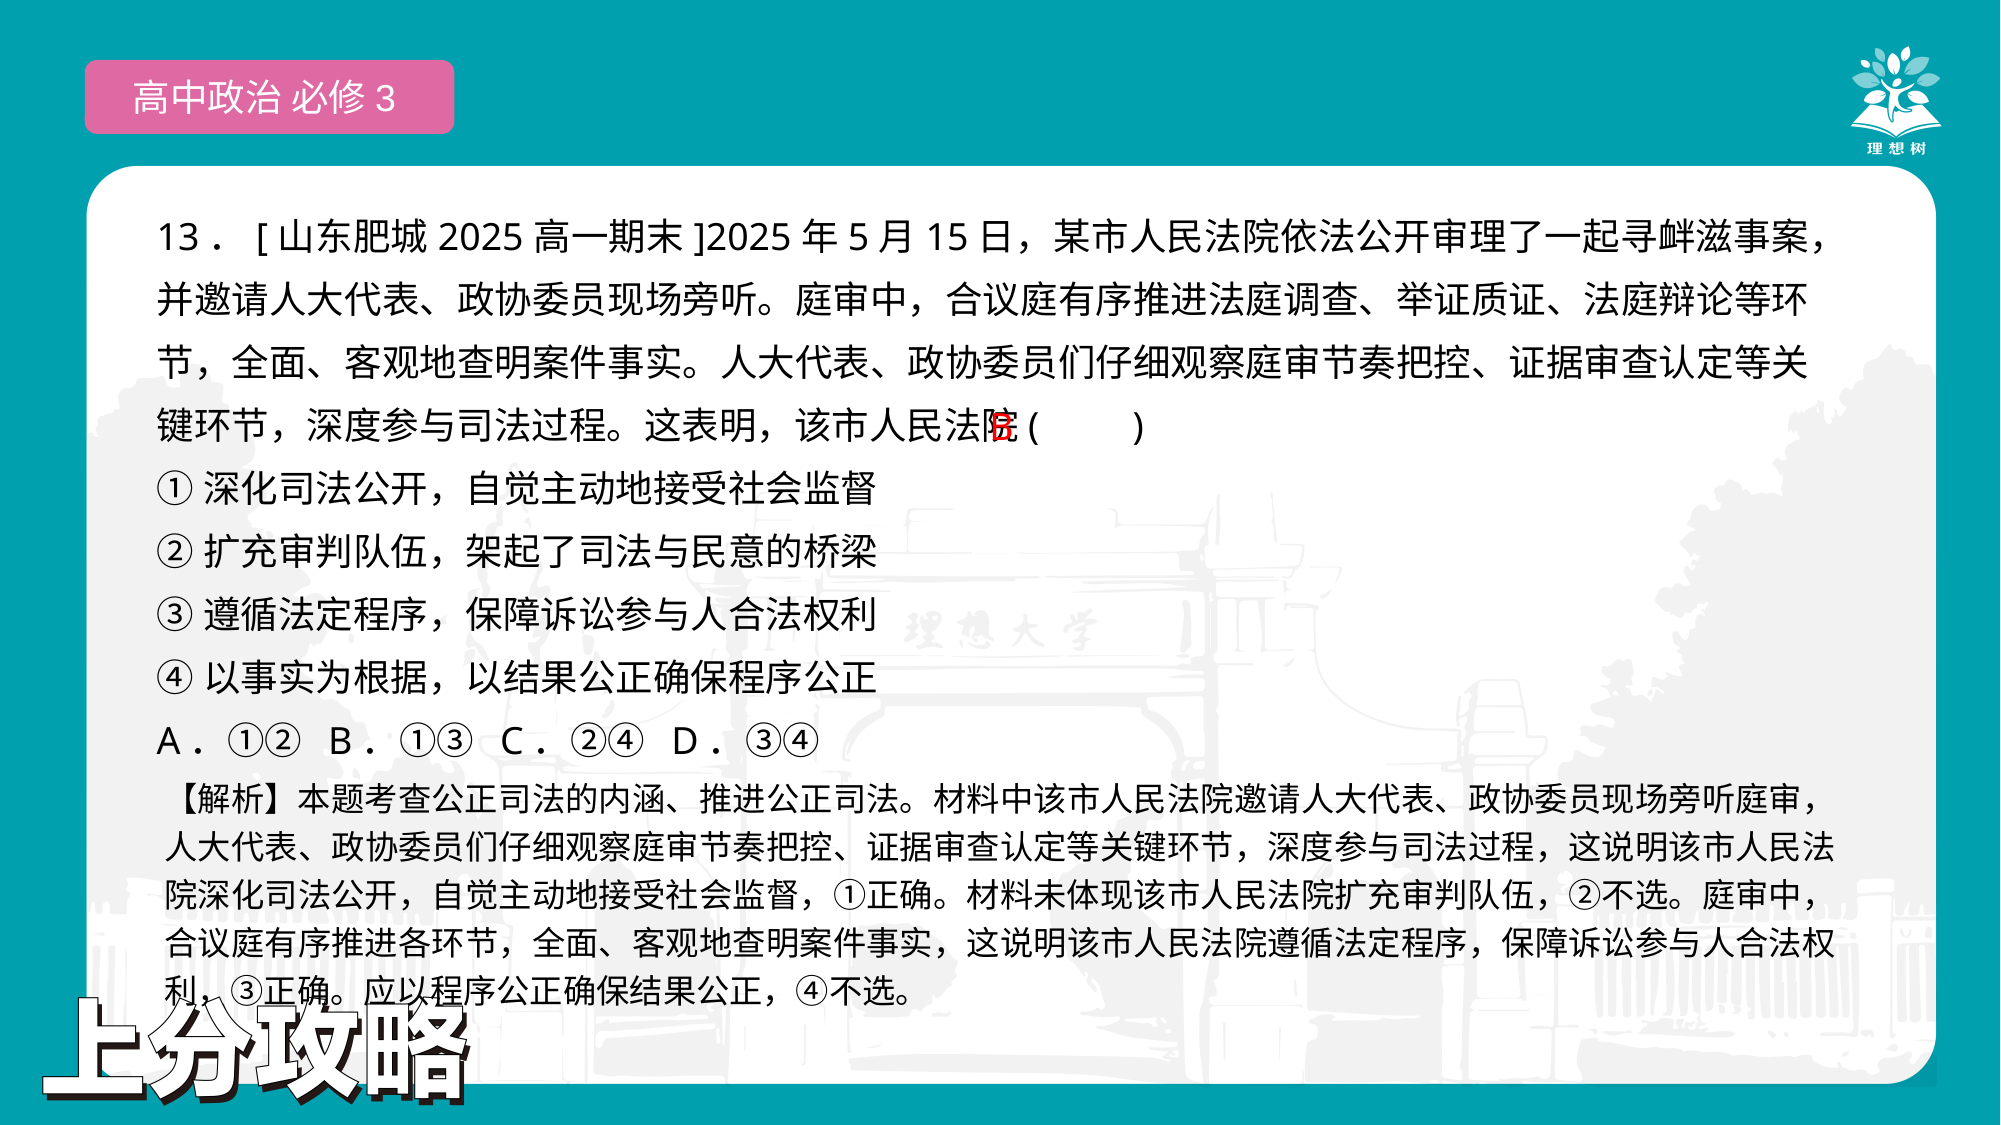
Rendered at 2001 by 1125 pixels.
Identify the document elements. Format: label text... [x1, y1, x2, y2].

text_box 13．[山东肥城2025高一期末]2025年5月15日，某市人民法院依法公开审理了一起寻衅滋事案，并邀请人大代表、政协委员现场旁听。庭审中，合议庭有序推进法庭调查、举证质证、法庭辩论等环节，全面、客观地查明案件事实。人大代表、政协委员们仔细观察庭审节奏把控、证据审查认定等关键环节，深度参与司法过程。这表明，该市人民法院( ) ①深化司法公开，自觉主动地接受社会监督 ②扩充审判队伍，架起了司法与民意的桥梁 ③遵循法定程序，保障诉讼参与人合法权利 ④以事实为根据，以结果公正确保程序公正 A．①② B．①③ C．②④ D．③④ [141, 187, 1824, 770]
text_box B [974, 373, 1085, 456]
text_box 【解析】本题考查公正司法的内涵、推进公正司法。材料中该市人民法院邀请人大代表、政协委员现场旁听庭审，人大代表、政协委员们仔细观察庭审节奏把控、证据审查认定等关键环节，深度参与司法过程，这说明该市人民法院深化司法公开，自觉主动地接受社会监督，①正确。材料未体现该市人民法院扩充审判队伍，②不选。庭审中，合议庭有序推进各环节，全面、客观地查明案件事实，这说明该市人民法院遵循法定程序，保障诉讼参与人合法权利，③正确。应以程序公正确保结果公正，④不选。 [149, 762, 1851, 1017]
text_box 高中政治 必修3 [83, 58, 456, 135]
picture [0, 0, 2001, 1125]
